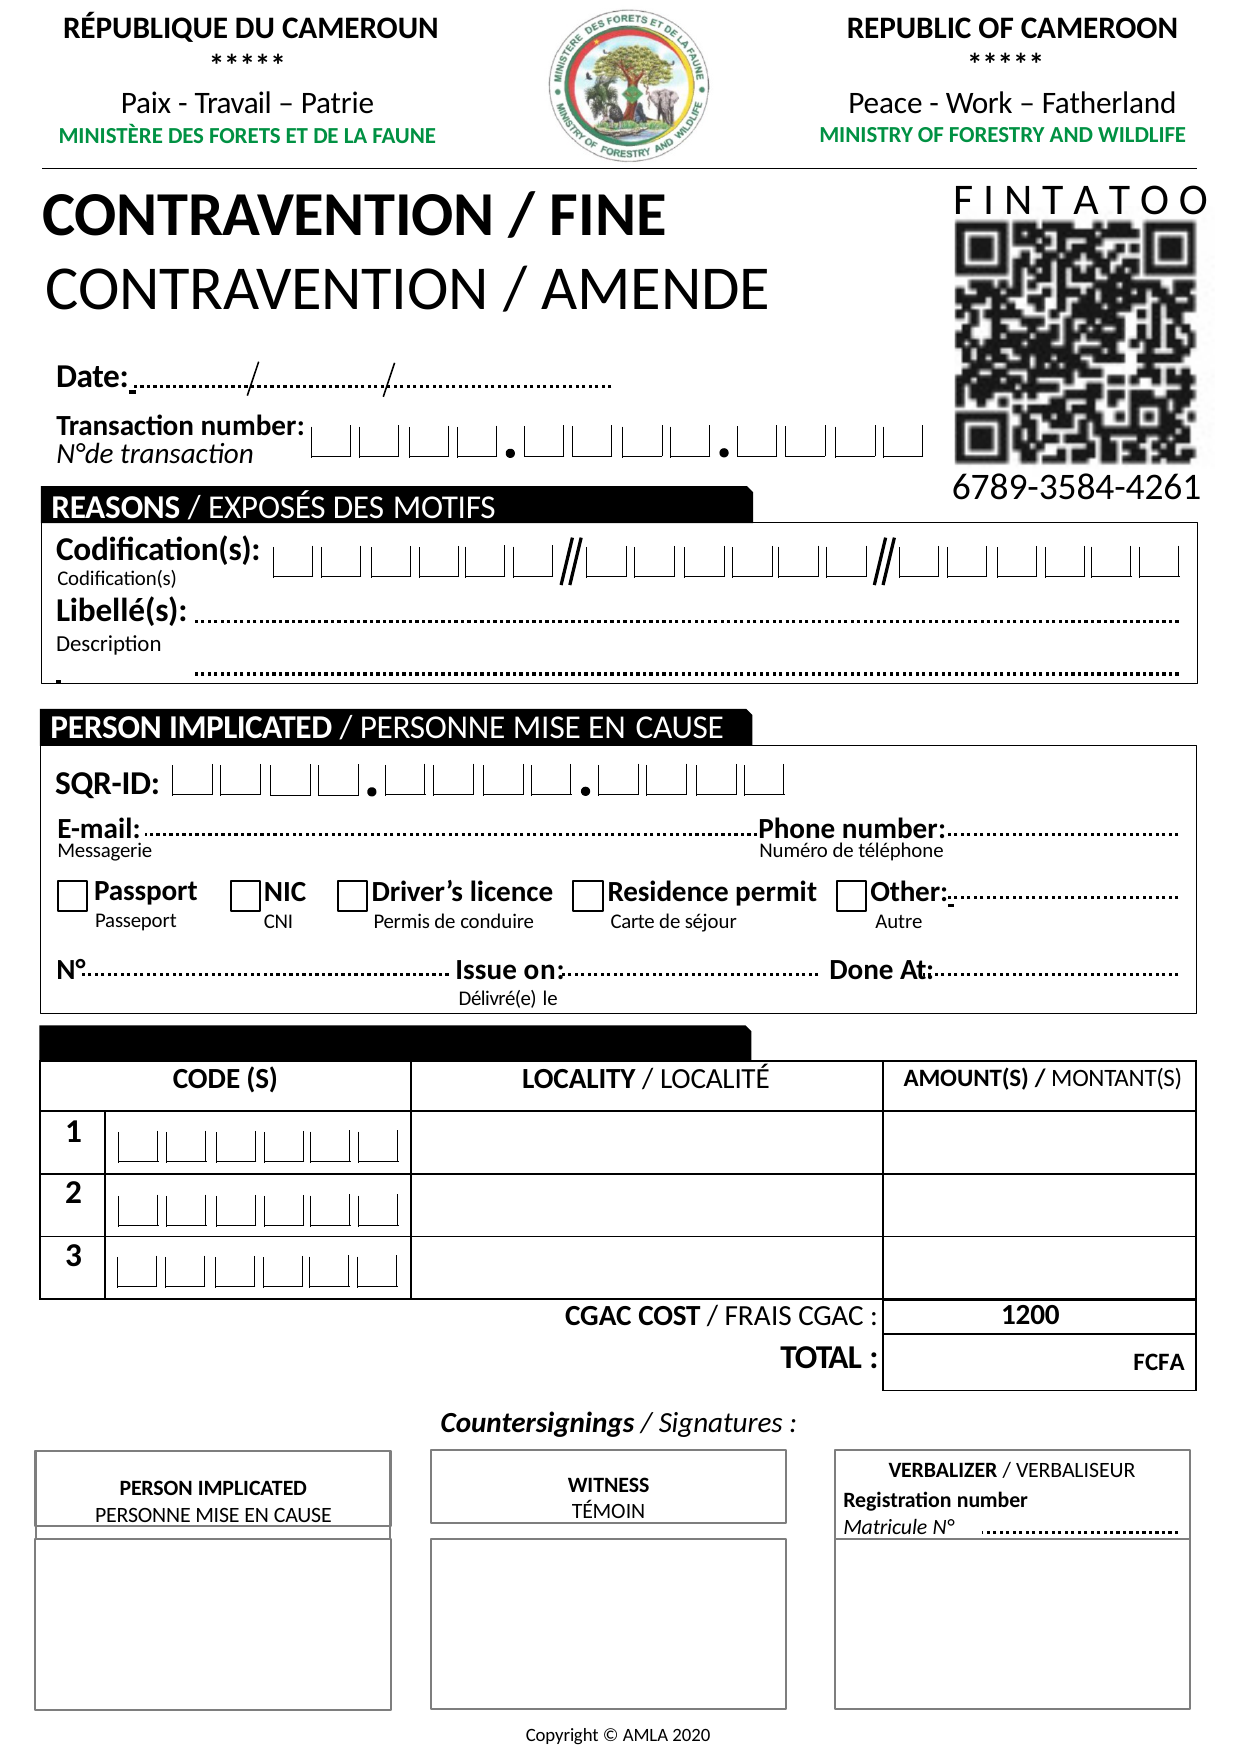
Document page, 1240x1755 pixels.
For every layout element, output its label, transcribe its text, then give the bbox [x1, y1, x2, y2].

table_cell [412, 1112, 882, 1173]
text_box F I N T A T O O [950, 168, 1212, 223]
text_box [337, 881, 368, 911]
text_box [954, 206, 1215, 477]
text_box Other: Autre [870, 870, 1190, 933]
table_cell 2 [41, 1175, 104, 1236]
text_box [573, 881, 603, 911]
table_header LOCALITY / LOCALITÉ [412, 1062, 882, 1110]
table_cell [884, 1237, 1195, 1298]
table_cell 1 [41, 1112, 104, 1173]
picture [544, 1, 715, 169]
text_box [57, 881, 87, 911]
table_header CODE (S) [41, 1062, 410, 1110]
text_box N° Issue on: Done At: Délivré(e) le Fait(e) À AMOUNTS / MONTANTS [49, 948, 1188, 1060]
table_cell [884, 1175, 1195, 1236]
table_cell [106, 1175, 410, 1236]
table_cell [884, 1112, 1195, 1173]
text_box [433, 1450, 786, 1539]
text_box [834, 1538, 1191, 1710]
table_cell 3 [41, 1237, 104, 1298]
table_cell [412, 1175, 882, 1236]
text_box Residence permit Carte de séjour [607, 870, 819, 933]
text_box [836, 881, 867, 911]
text_box [35, 1538, 392, 1711]
text_box 6789-3584-4261 [949, 459, 1206, 507]
text_box PERSON IMPLICATED / PERSONNE MISE EN CAUSE [48, 703, 736, 746]
table_cell [106, 1237, 410, 1298]
text_box [40, 745, 1196, 1014]
text_box Codification(s): Codification(s) Libellé(s): Description [41, 522, 1197, 684]
text_box [720, 449, 728, 457]
table_cell [106, 1112, 410, 1173]
text_box CONTRAVENTION / FINE CONTRAVENTION / AMENDE Date: Transaction number: N°de transaction REASONS / EXPOSÉS DES MOTIFS [40, 171, 777, 525]
table_cell [412, 1237, 882, 1298]
text_box [430, 1538, 787, 1710]
table_cell CGAC COST / FRAIS CGAC : TOTAL : [40, 1300, 882, 1391]
text_box [36, 1450, 391, 1539]
table_header AMOUNT(S) / MONTANT(S) [884, 1062, 1195, 1110]
text_box SQR-ID: E-mail: Phone number: [55, 749, 1188, 845]
text_box REPUBLIC OF CAMEROON ***** Peace - Work – Fatherland MINISTRY OF FORESTRY AND WILDLIFE [801, 4, 1210, 147]
text_box [230, 881, 261, 911]
table_cell 1200 [884, 1301, 1195, 1333]
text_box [247, 361, 395, 397]
text_box [835, 1450, 1190, 1539]
text_box NIC CNI [263, 870, 309, 933]
text_box Countersignings / Signatures : [438, 1401, 802, 1439]
text_box Driver’s licence Permis de conduire [371, 870, 556, 933]
text_box RÉPUBLIQUE DU CAMEROUN ***** Paix - Travail – Patrie MINISTÈRE DES FORETS ET DE LA FAUNE [25, 5, 470, 148]
text_box Copyright © AMLA 2020 [523, 1720, 715, 1746]
text_box [506, 449, 514, 457]
table_cell FCFA [884, 1335, 1195, 1390]
